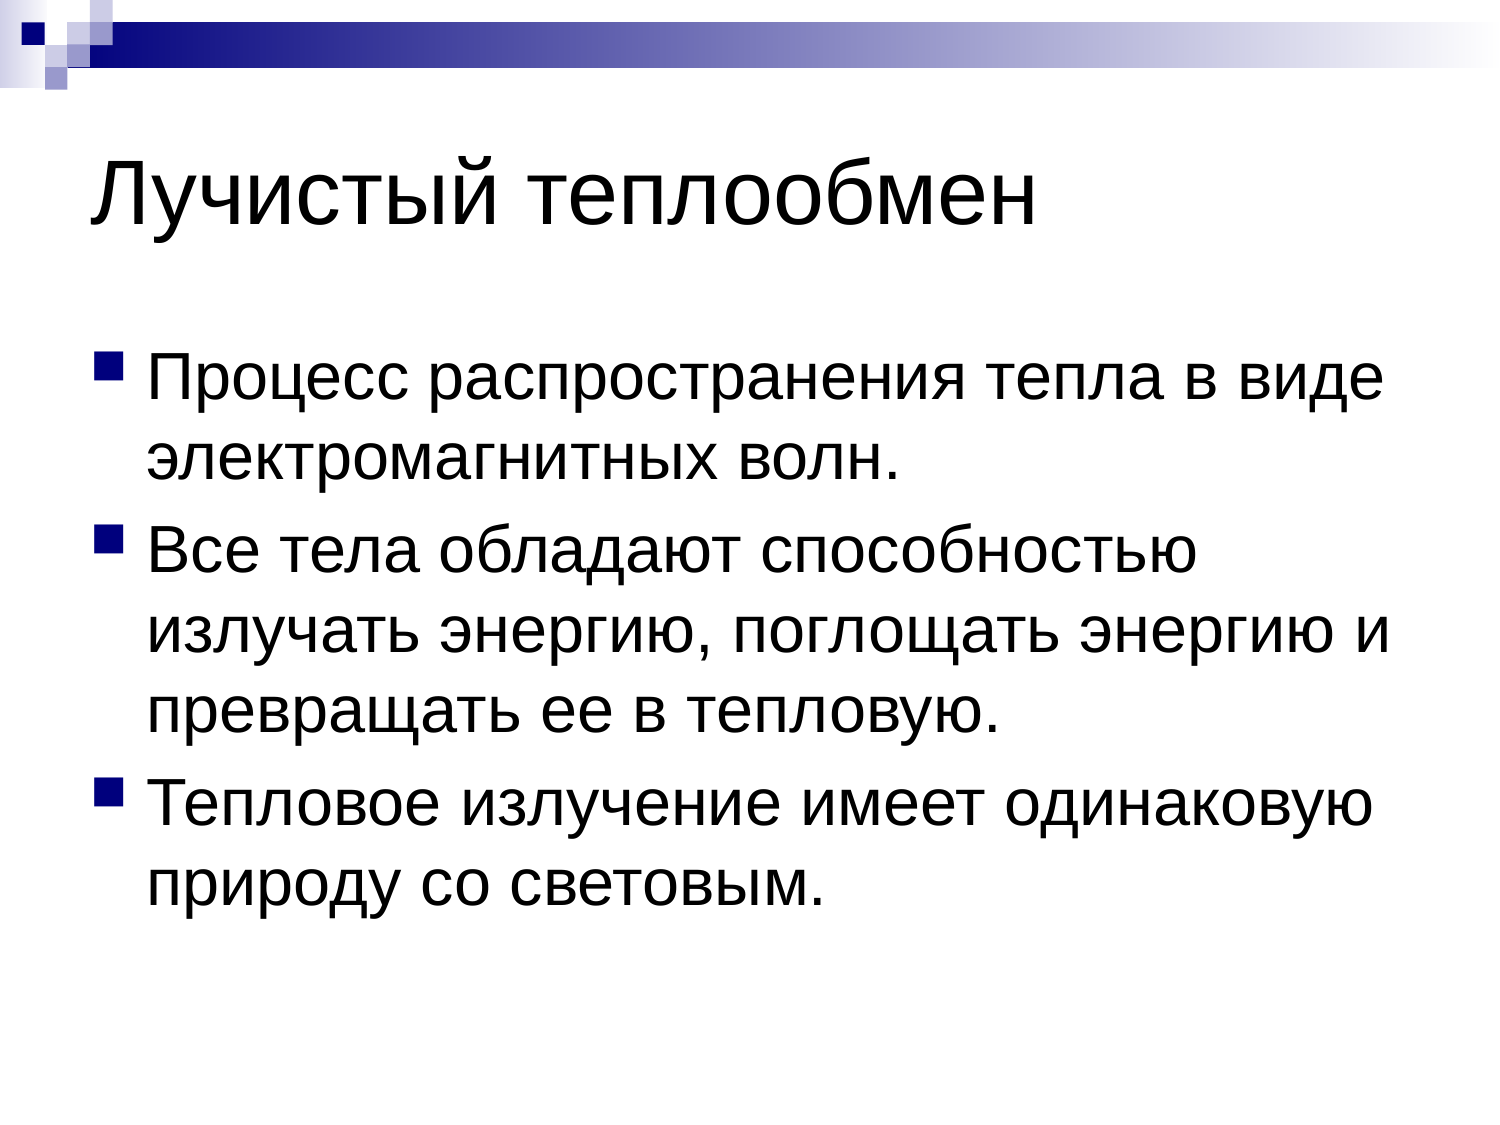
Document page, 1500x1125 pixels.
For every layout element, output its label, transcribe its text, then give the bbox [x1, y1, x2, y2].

title Лучистый теплообмен [75, 75, 1425, 300]
list Процесс распространения тепла в виде электромагнитных волн. Все тела обладают способностью излучать энергию, поглощать энергию и превращать ее в тепловую. Тепловое излучение имеет одинаковую природу со световым. [75, 324, 1425, 963]
